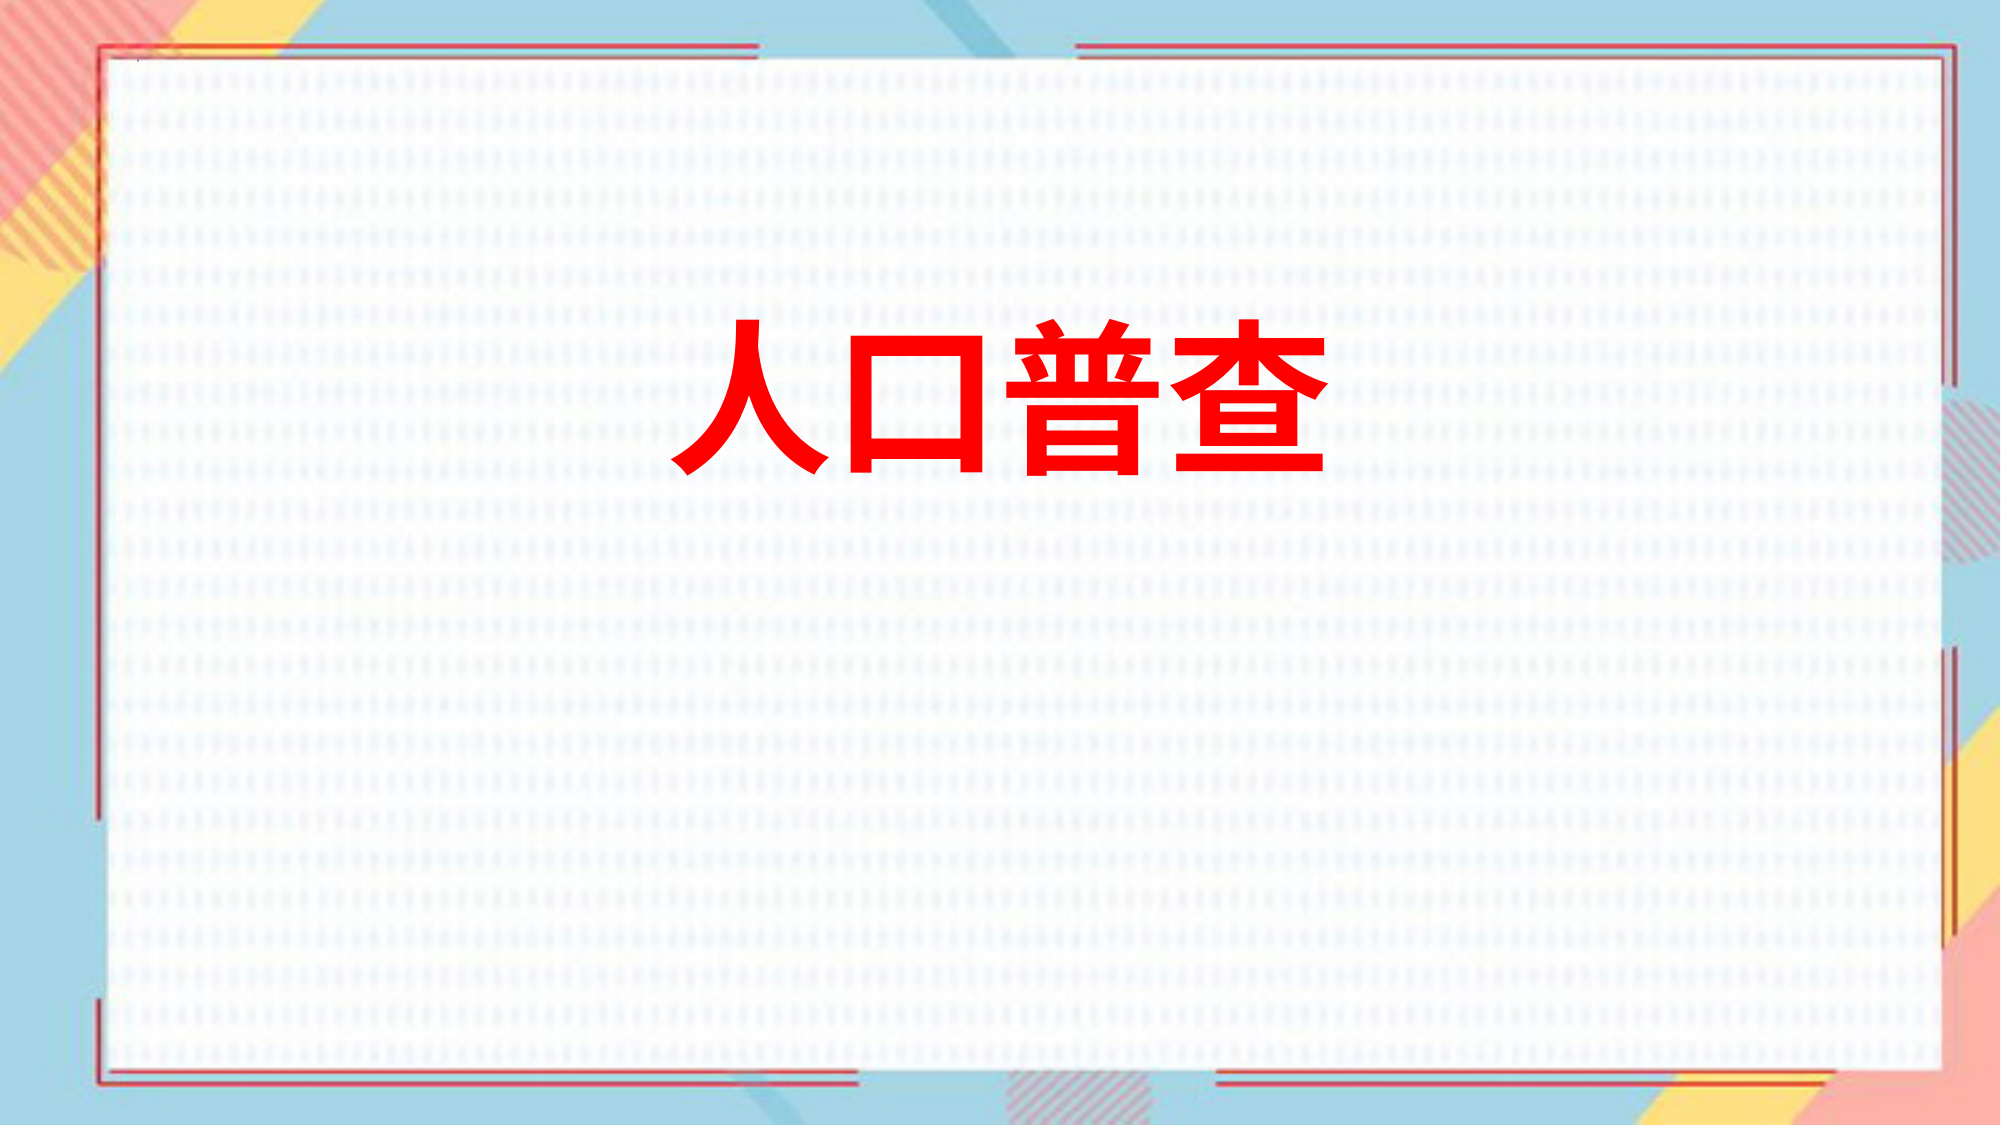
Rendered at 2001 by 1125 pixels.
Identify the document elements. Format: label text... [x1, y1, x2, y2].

text_box 人口普查 [0, 287, 2000, 502]
picture [0, 0, 2001, 1125]
